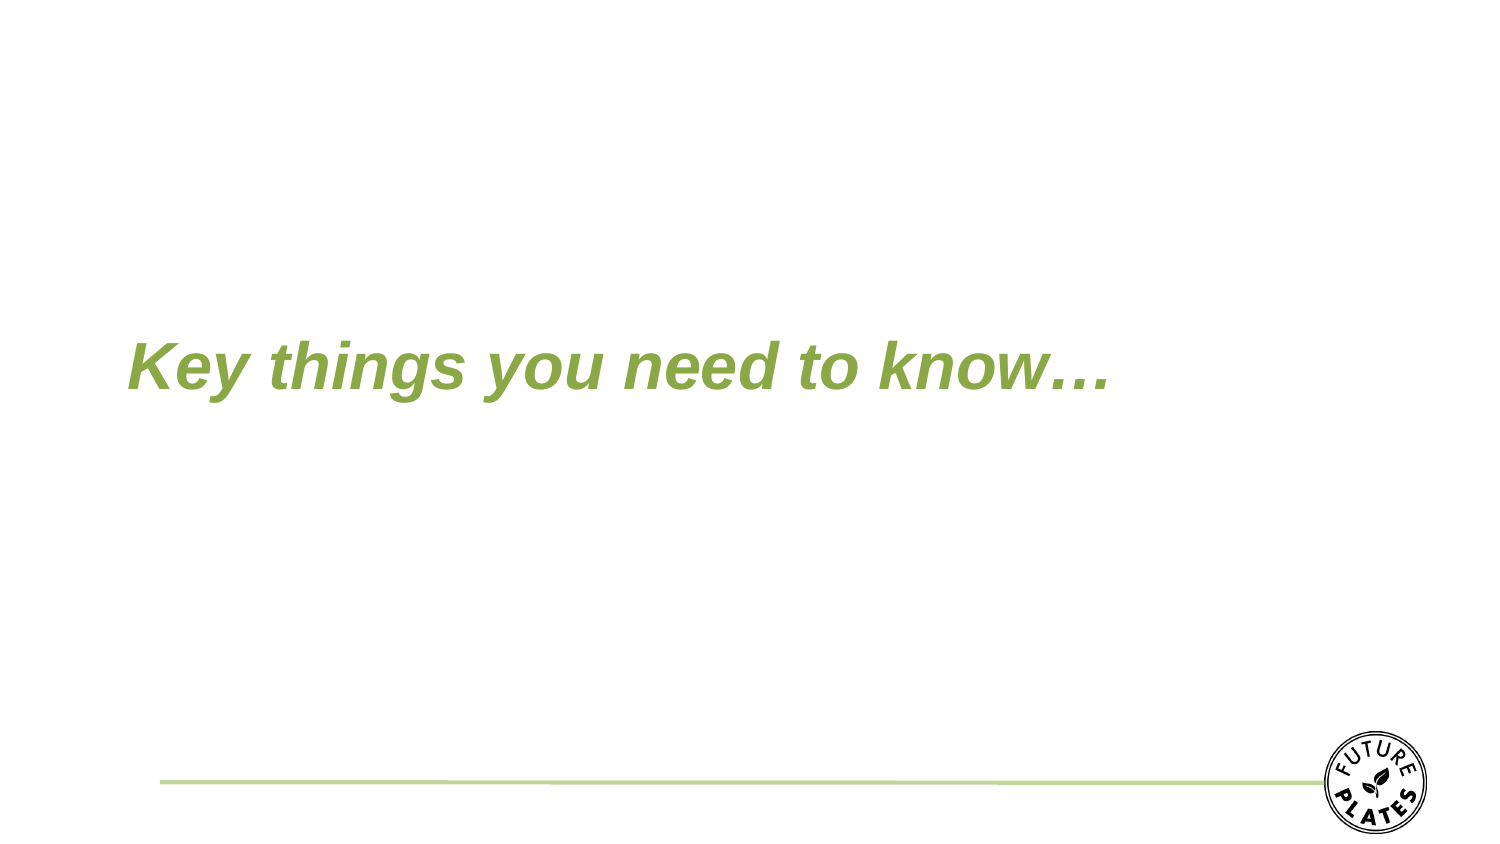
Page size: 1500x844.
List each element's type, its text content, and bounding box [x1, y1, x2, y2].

picture [1324, 731, 1427, 834]
text_box Key things you need to know… [112, 176, 1411, 709]
